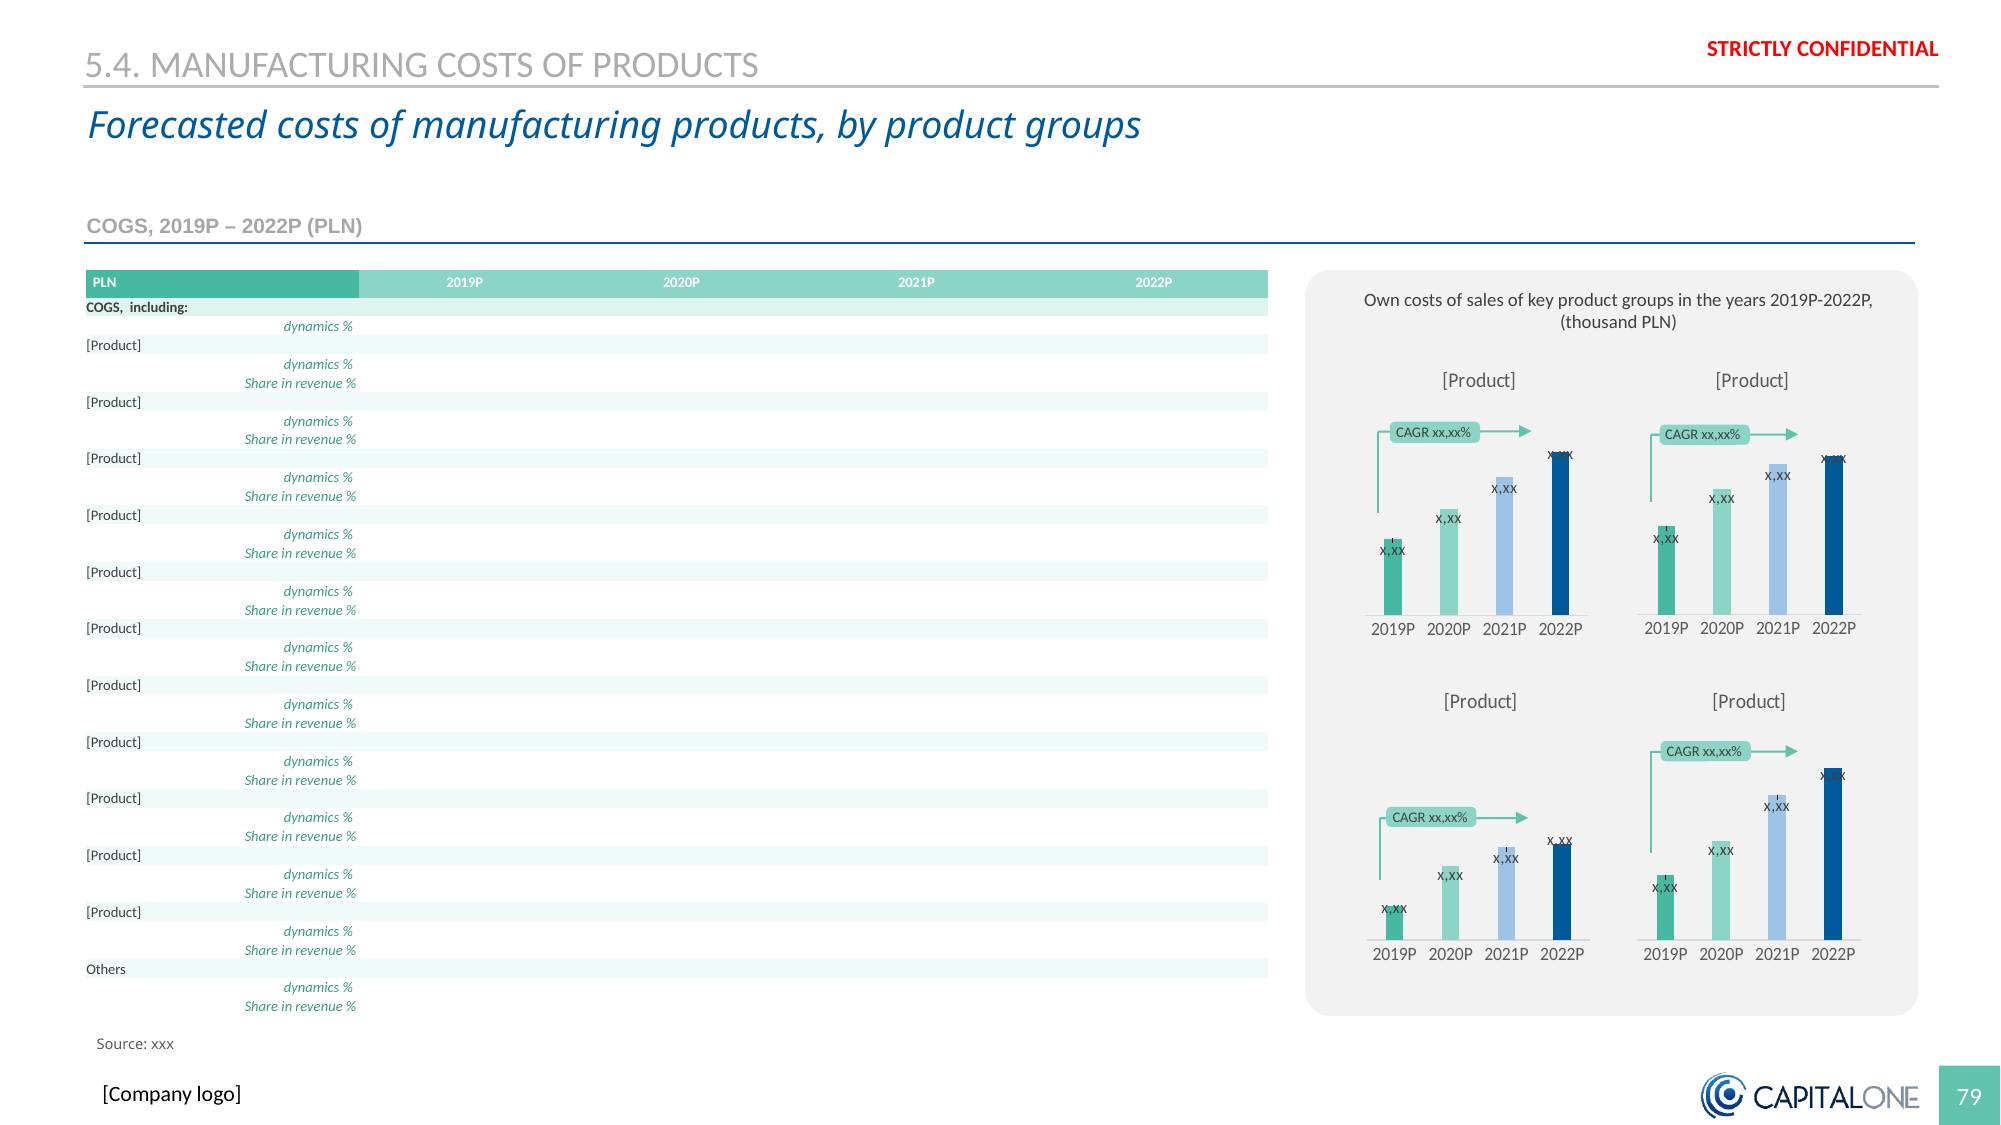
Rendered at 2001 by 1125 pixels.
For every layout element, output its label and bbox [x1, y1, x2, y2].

table_cell [86, 298, 1268, 1016]
chart [1329, 672, 1881, 979]
chart [1327, 351, 1882, 653]
text_box [1304, 268, 1920, 1018]
picture [1700, 1066, 1933, 1125]
text_box [87, 101, 1940, 147]
text_box [69, 30, 1900, 70]
text_box [83, 204, 1916, 243]
table_header [86, 270, 1268, 298]
text_box [81, 1029, 1454, 1065]
